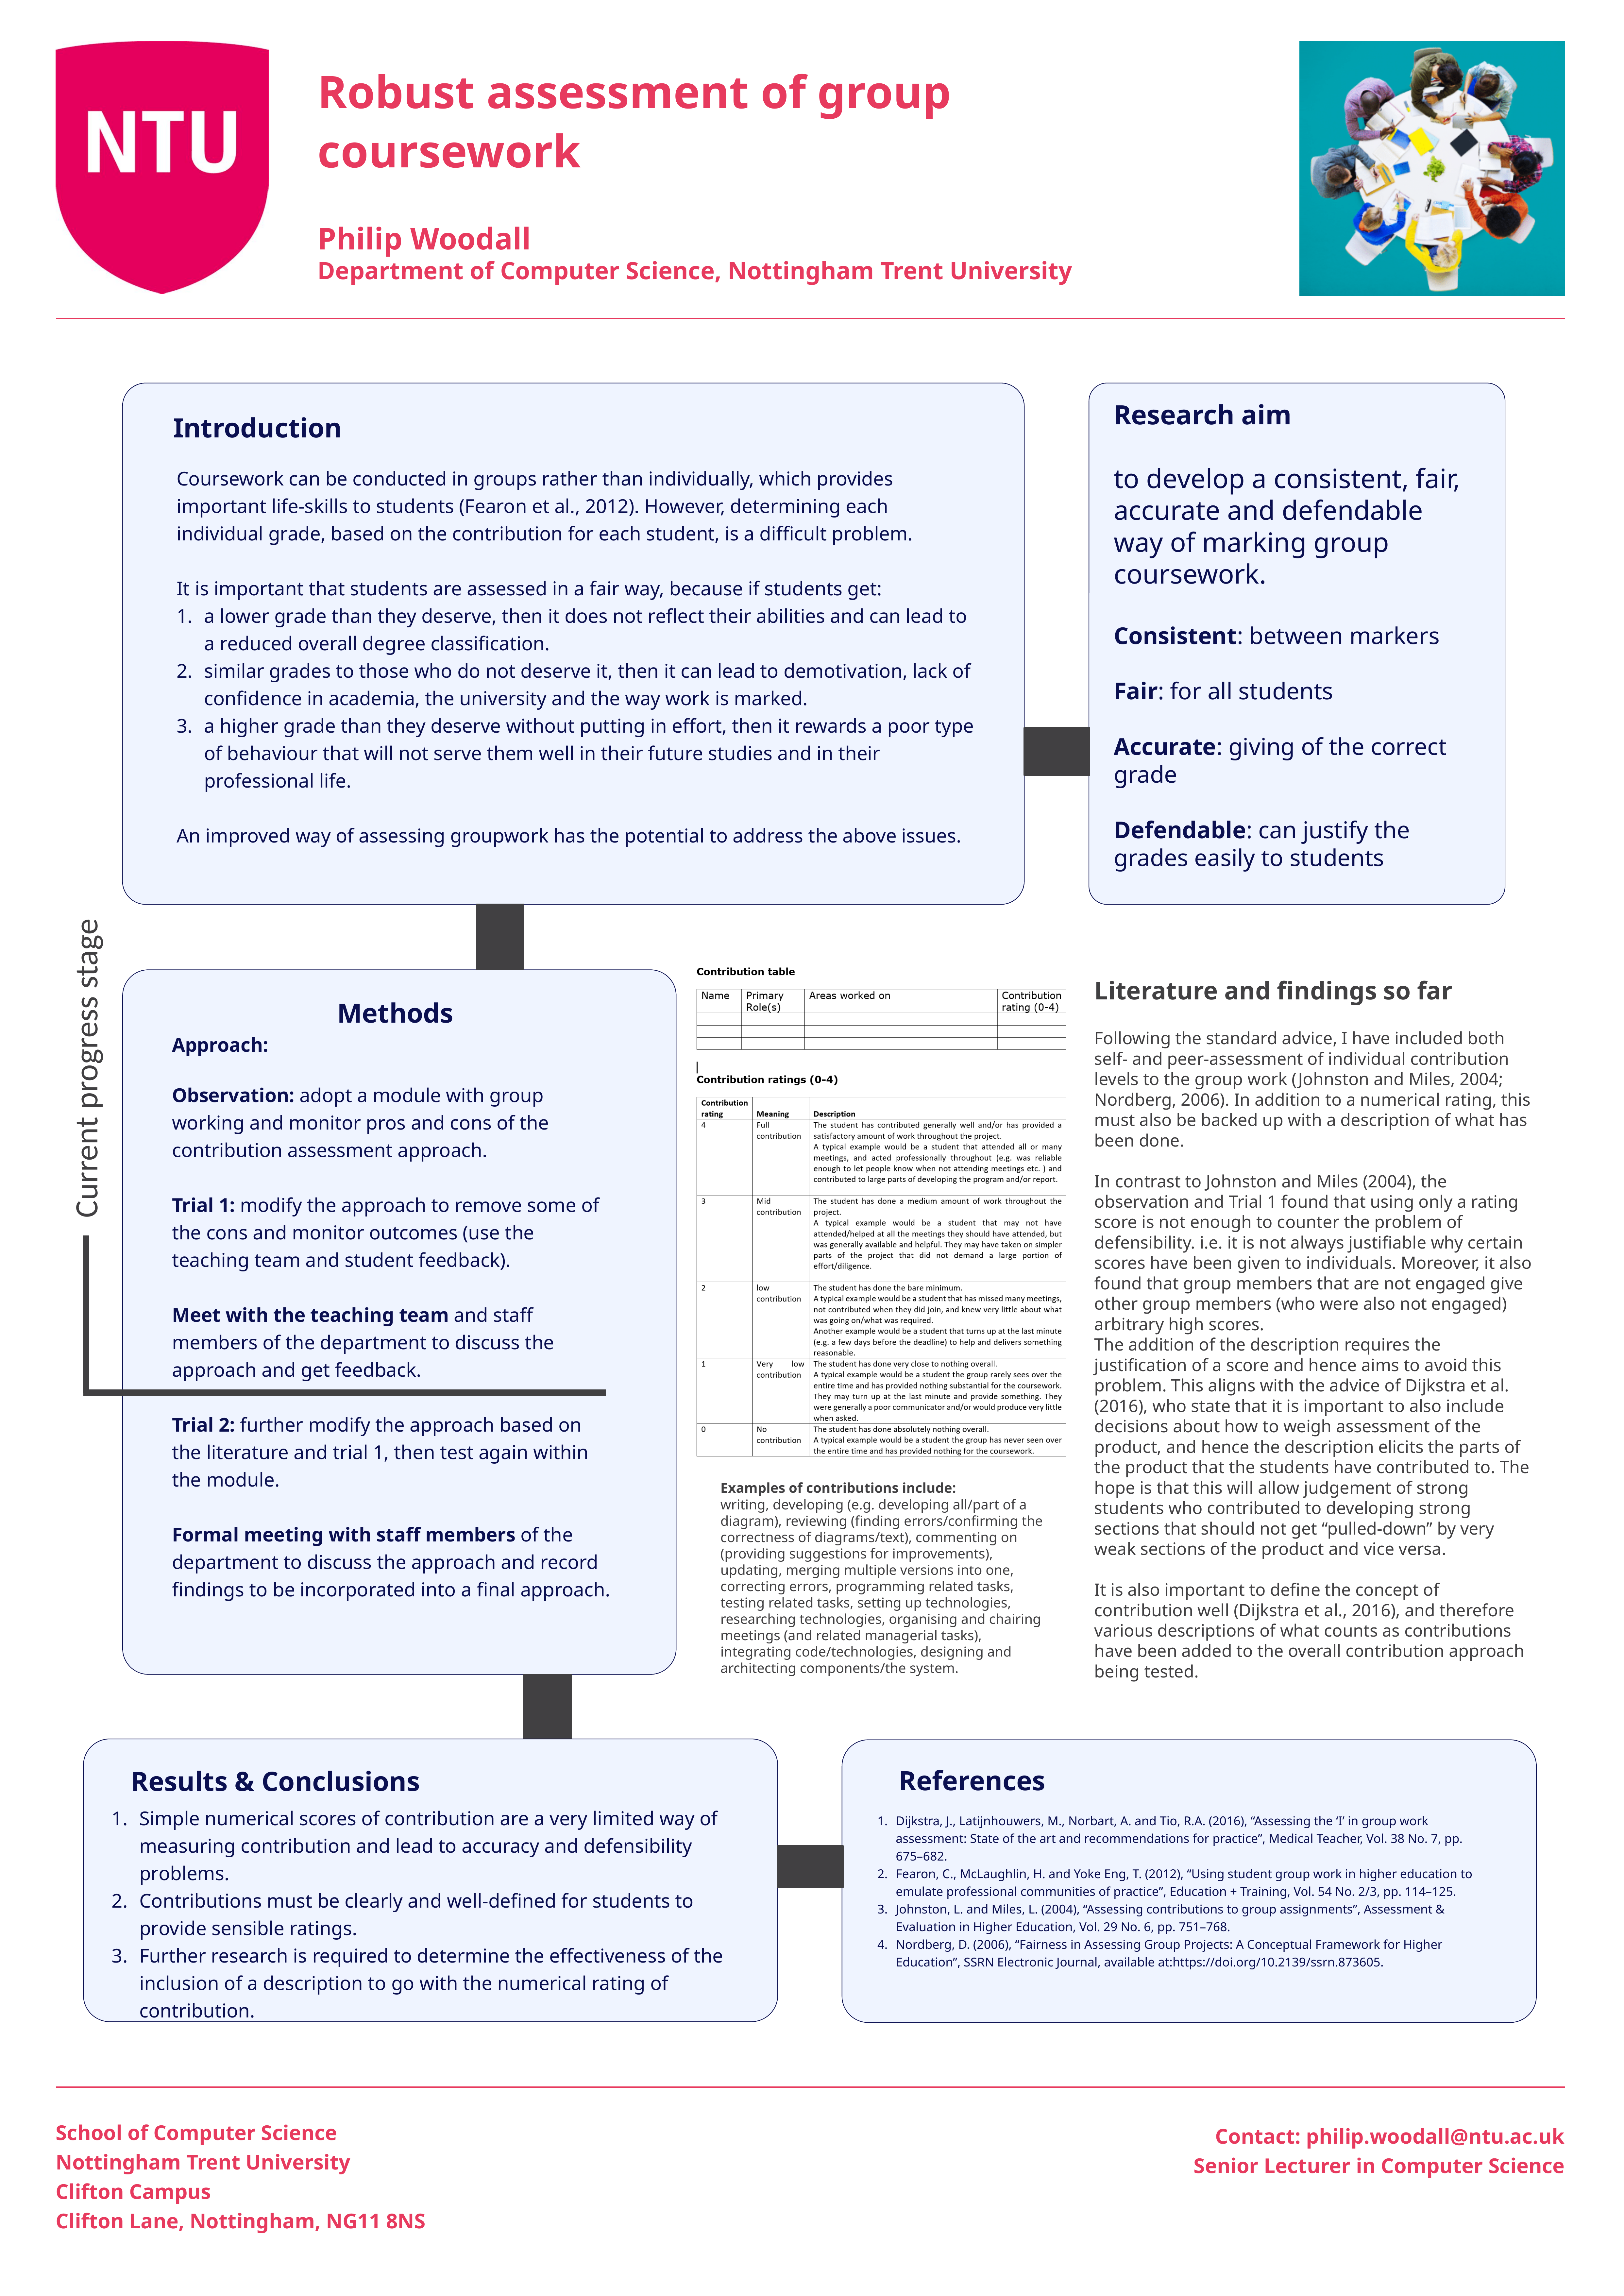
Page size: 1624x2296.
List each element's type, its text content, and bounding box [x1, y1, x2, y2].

text_box Introduction [163, 385, 842, 878]
picture [1299, 41, 1565, 296]
text_box Methods [673, 970, 676, 1144]
text_box [846, 1740, 863, 1752]
text_box [1089, 383, 1504, 905]
text_box Literature and findings so far Following the standard advice, I have included both self- and peer-assessment of individual contribution levels to the group work (Johnston and Miles, 2004; Nordberg, 2006). In addition to a numerical rating, this must also be backed up with a description of what has been done. In contrast to Johnston and Miles (2004), the observation and Trial 1 found that using only a rating score is not enough to counter the problem of defensibility. i.e. it is not always justifiable why certain scores have been given to individuals. Moreover, it also found that group members that are not engaged give other group members (who were also not engaged) arbitrary high scores. The addition of the description requires the justification of a score and hence aims to avoid this problem. This aligns with the advice of Dijkstra et al. (2016), who state that it is important to also include decisions about how to weigh assessment of the product, and hence the description elicits the parts of the product that the students have contributed to. The hope is that this will allow judgement of strong students who contributed to developing strong sections that should not get “pulled-down” by very weak sections of the product and vice versa. It is also important to define the concept of contribution well (Dijkstra et al., 2016), and therefore various descriptions of what counts as contributions have been added to the overall contribution approach being tested. [1090, 973, 1540, 1752]
text_box [83, 1739, 778, 2022]
text_box Contact: philip.woodall@ntu.ac.uk Senior Lecturer in Computer Science [1000, 2094, 1565, 2269]
text_box Robust assessment of group coursework [317, 58, 957, 177]
picture [56, 41, 269, 294]
text_box Dijkstra, J., Latijnhouwers, M., Norbart, A. and Tio, R.A. (2016), “Assessing the ‘I’ in group work assessment: State of the art and recommendations for practice”, Medical Teacher, Vol. 38 No. 7, pp. 675–682. Fearon, C., McLaughlin, H. and Yoke Eng, T. (2012), “Using student group work in higher education to emulate professional communities of practice”, Education + Training, Vol. 54 No. 2/3, pp. 114–125. Johnston, L. and Miles, L. (2004), “Assessing contributions to group assignments”, Assessment & Evaluation in Higher Education, Vol. 29 No. 6, pp. 751–768. Nordberg, D. (2006), “Fairness in Assessing Group Projects: A Conceptual Framework for Higher Education”, SSRN Electronic Journal, available at:https://doi.org/10.2139/ssrn.873605. [820, 1752, 1540, 2045]
text_box Coursework can be conducted in groups rather than individually, which provides important life-skills to students (Fearon et al., 2012). However, determining each individual grade, based on the contribution for each student, is a difficult problem. It is important that students are assessed in a fair way, because if students get: a lower grade than they deserve, then it does not reflect their abilities and can lead to a reduced overall degree classification. similar grades to those who do not deserve it, then it can lead to demotivation, lack of confidence in academia, the university and the way work is marked. a higher grade than they deserve without putting in effort, then it rewards a poor type of behaviour that will not serve them well in their future studies and in their professional life. An improved way of assessing groupwork has the potential to address the above issues. [118, 404, 1032, 932]
text_box School of Computer Science Nottingham Trent University Clifton Campus Clifton Lane, Nottingham, NG11 8NS [56, 2090, 790, 2265]
text_box Current progress stage [62, 852, 107, 1223]
text_box Approach: Observation: adopt a module with group working and monitor pros and cons of the contribution assessment approach. Trial 1: modify the approach to remove some of the cons and monitor outcomes (use the teaching team and student feedback). Meet with the teaching team and staff members of the department to discuss the approach and get feedback. Trial 2: further modify the approach based on the literature and trial 1, then test again within the module. Formal meeting with staff members of the department to discuss the approach and record findings to be incorporated into a final approach. [114, 970, 673, 1658]
text_box [1023, 727, 1090, 776]
text_box Examples of contributions include: writing, developing (e.g. developing all/part of a diagram), reviewing (finding errors/confirming the correctness of diagrams/text), commenting on (providing suggestions for improvements), updating, merging multiple versions into one, correcting errors, programming related tasks, testing related tasks, setting up technologies, researching technologies, organising and chairing meetings (and related managerial tasks), integrating code/technologies, designing and architecting components/the system. [716, 1477, 1057, 1711]
text_box [777, 1845, 844, 1888]
text_box [123, 383, 1024, 404]
text_box Philip Woodall Department of Computer Science, Nottingham Trent University [317, 219, 1297, 284]
text_box Research aim to develop a consistent, fair, accurate and defendable way of marking group coursework. Consistent: between markers Fair: for all students Accurate: giving of the correct grade Defendable: can justify the grades easily to students [1104, 372, 1505, 894]
text_box [523, 1674, 572, 1739]
picture [684, 961, 1074, 1460]
text_box Results & Conclusions [85, 1739, 482, 1799]
text_box References [863, 1738, 1090, 1752]
text_box [125, 1144, 676, 1675]
text_box [476, 904, 524, 970]
text_box Simple numerical scores of contribution are a very limited way of measuring contribution and lead to accuracy and defensibility problems. Contributions must be clearly and well-defined for students to provide sensible ratings. Further research is required to determine the effectiveness of the inclusion of a description to go with the numerical rating of contribution. [107, 1799, 769, 2047]
